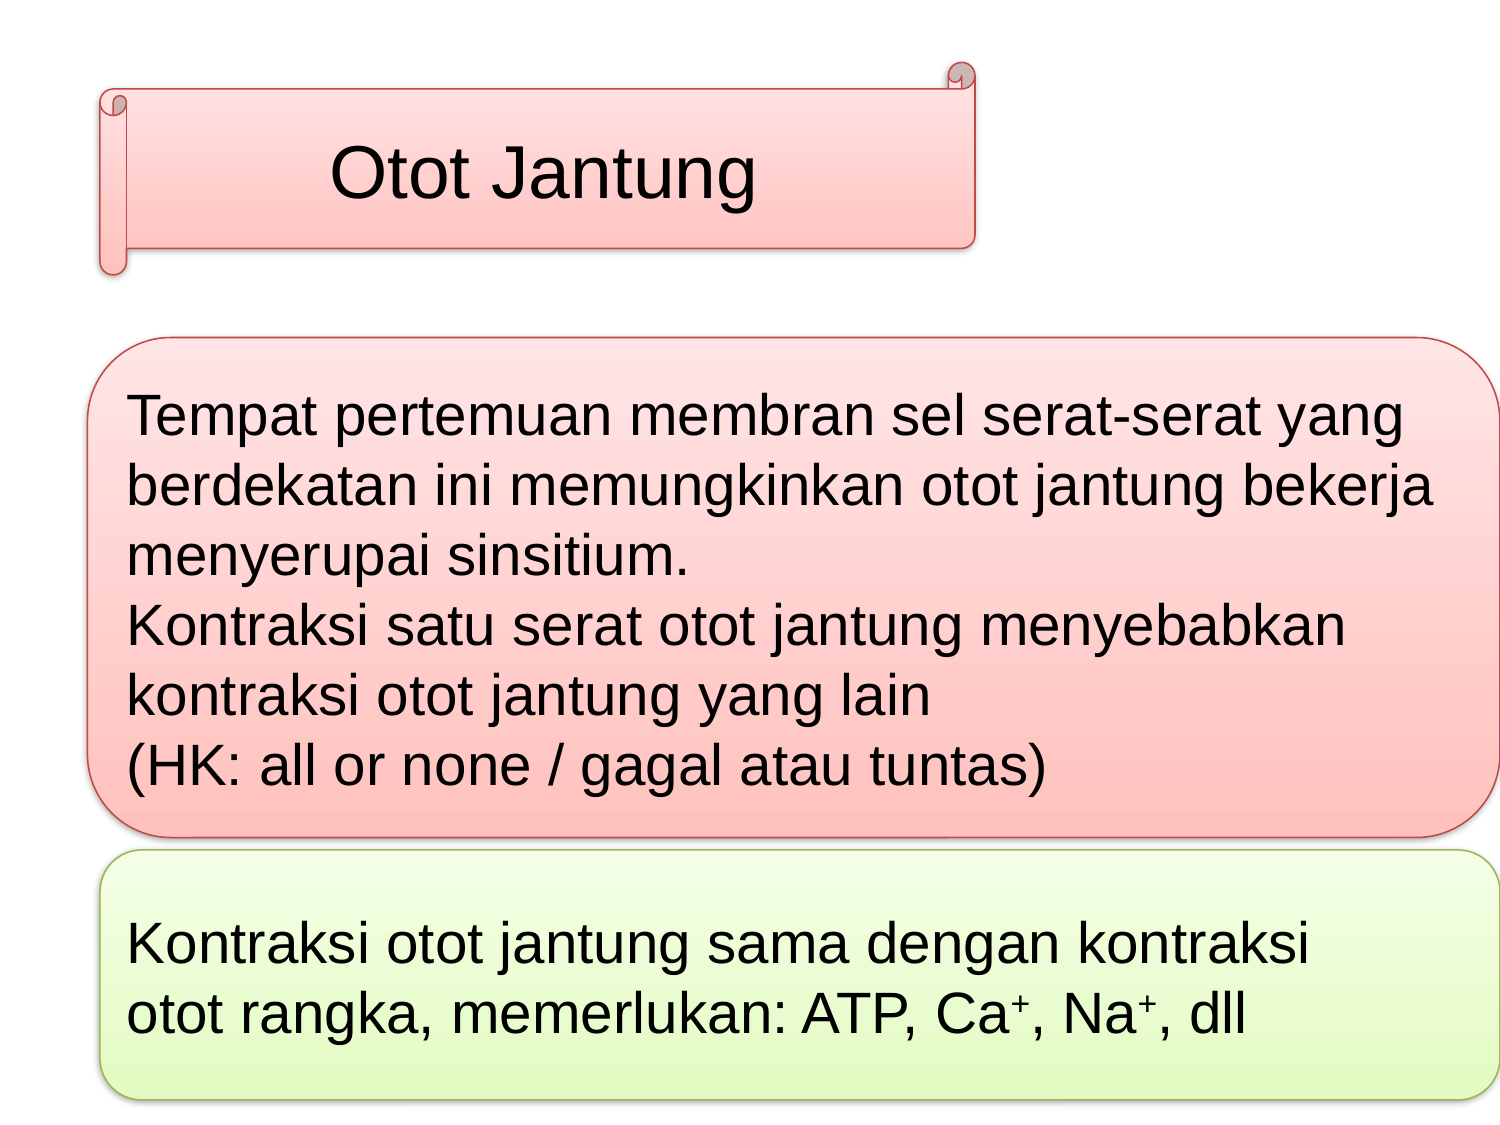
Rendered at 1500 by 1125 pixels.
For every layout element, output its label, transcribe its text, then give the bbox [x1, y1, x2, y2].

text_box Tempat pertemuan membran sel serat-serat yang berdekatan ini memungkinkan otot jantung bekerja menyerupai sinsitium. Kontraksi satu serat otot jantung menyebabkan kontraksi otot jantung yang lain (HK: all or none / gagal atau tuntas) [86, 336, 1500, 839]
text_box Kontraksi otot jantung sama dengan kontraksi otot rangka, memerlukan: ATP, Ca+, Na+, dll [99, 849, 1500, 1101]
text_box Otot Jantung [99, 61, 976, 276]
